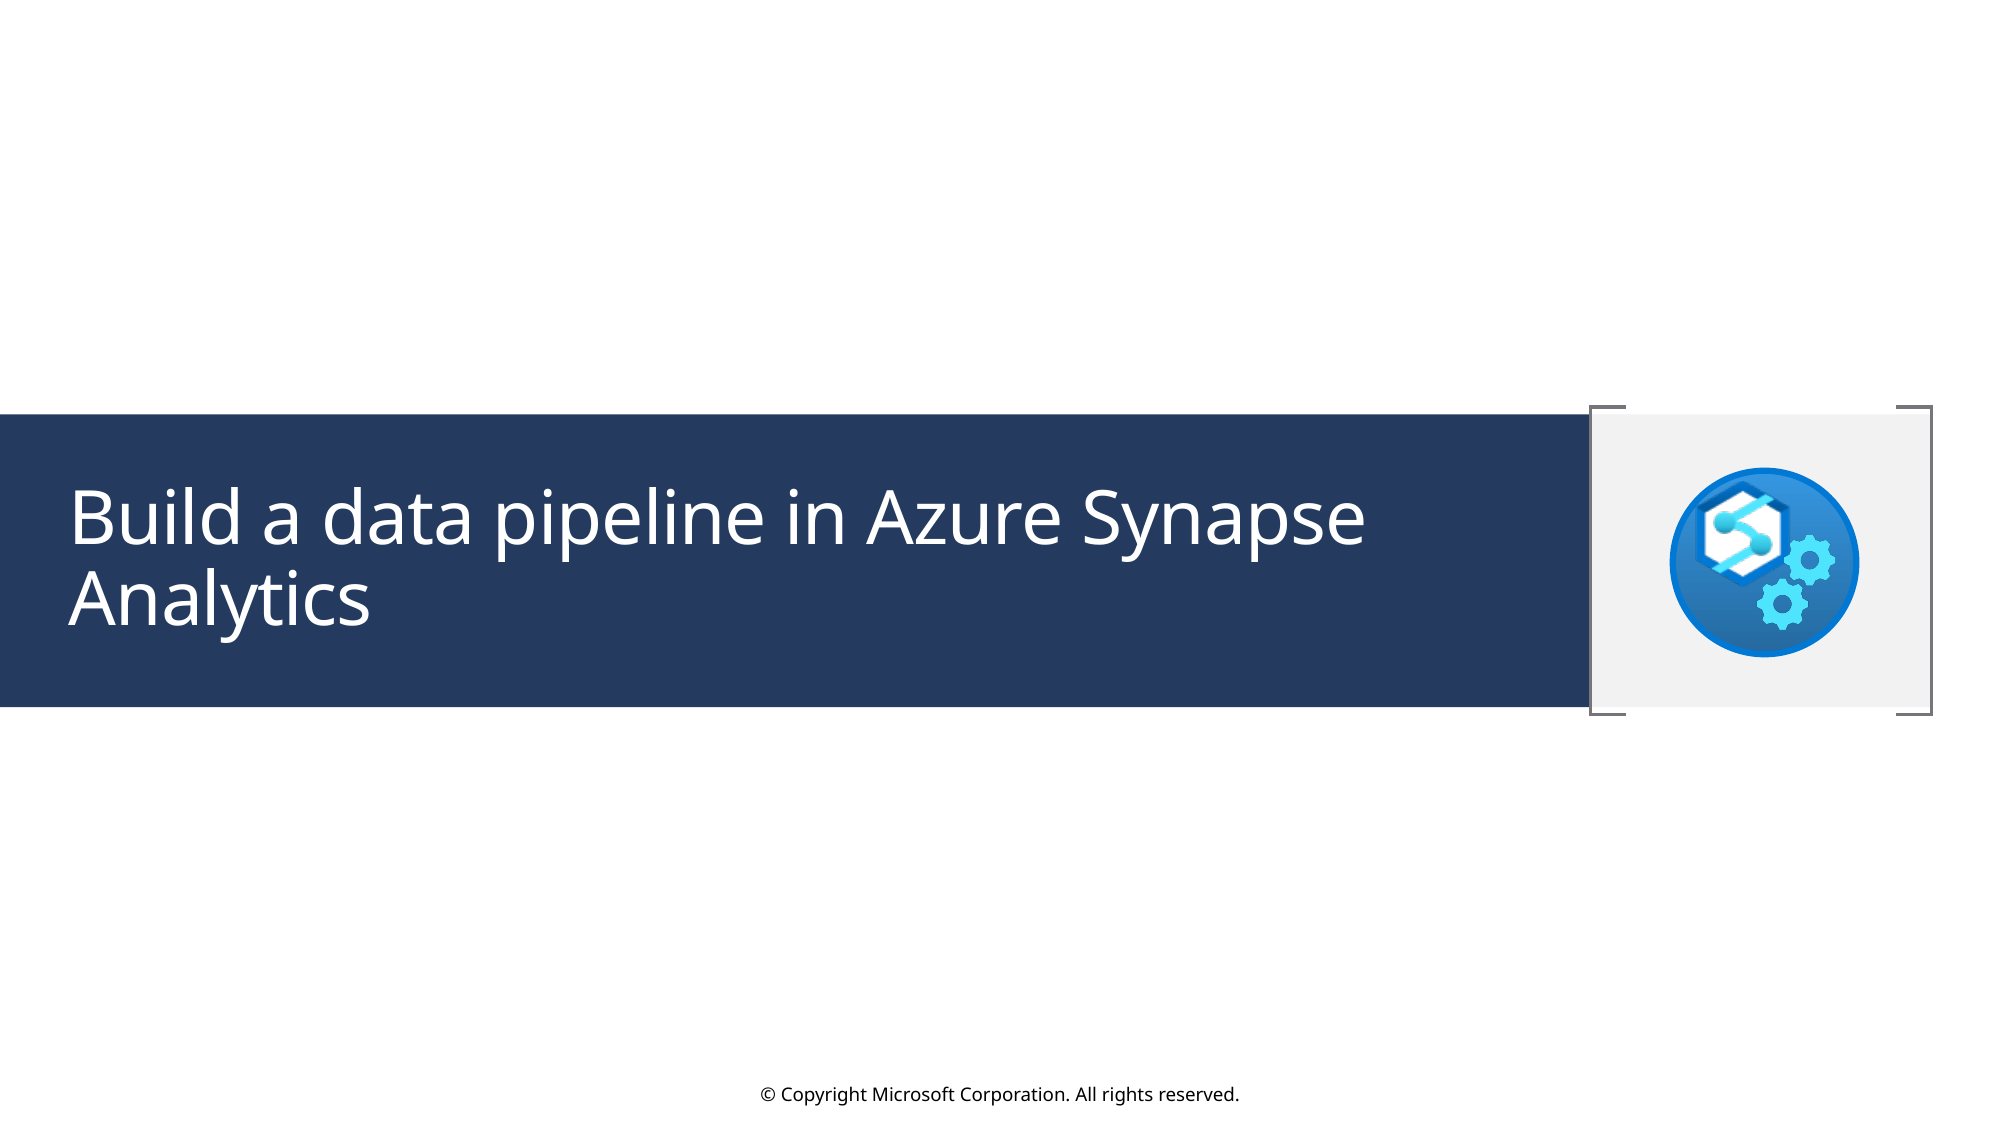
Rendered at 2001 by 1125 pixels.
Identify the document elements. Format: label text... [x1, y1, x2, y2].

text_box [1672, 470, 1857, 655]
title Build a data pipeline in Azure Synapse Analytics [68, 414, 1559, 708]
